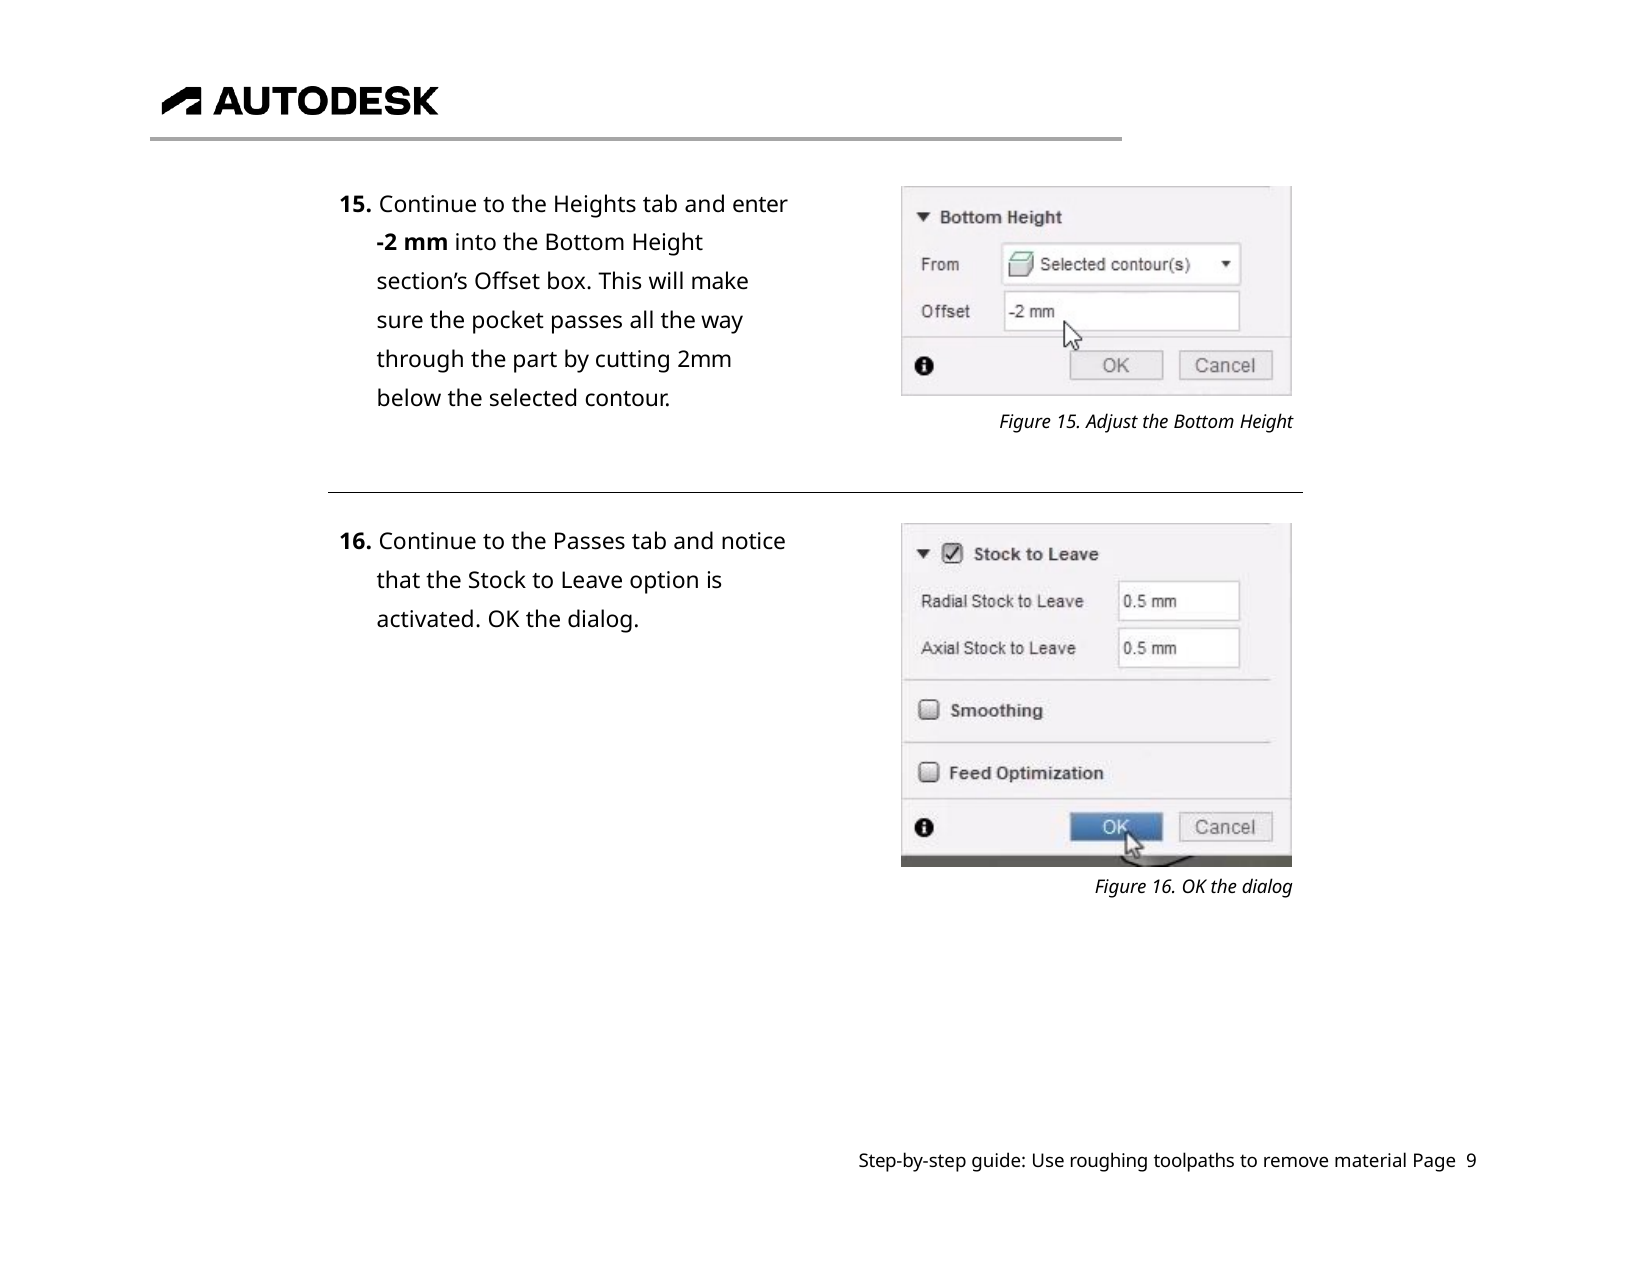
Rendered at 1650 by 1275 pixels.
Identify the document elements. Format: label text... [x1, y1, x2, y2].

table_cell 16. Continue to the Passes tab and notice that the Stock to Leave option is activated. OK the dialog. [328, 493, 844, 913]
table_header 15. Continue to the Heights tab and enter -2 mm into the Bottom Height section’s Offset box. This will make sure the pocket passes all the way through the part by cutting 2mm below the selected contour. [328, 187, 844, 492]
picture [900, 186, 1292, 397]
picture [161, 86, 439, 115]
slide_number Step-by-step guide: Use roughing toolpaths to remove material Page 10 [856, 1145, 1509, 1275]
picture [900, 523, 1292, 868]
table_cell Figure 16. OK the dialog [844, 493, 1303, 913]
table_header Figure 15. Adjust the Bottom Height [844, 187, 1303, 492]
